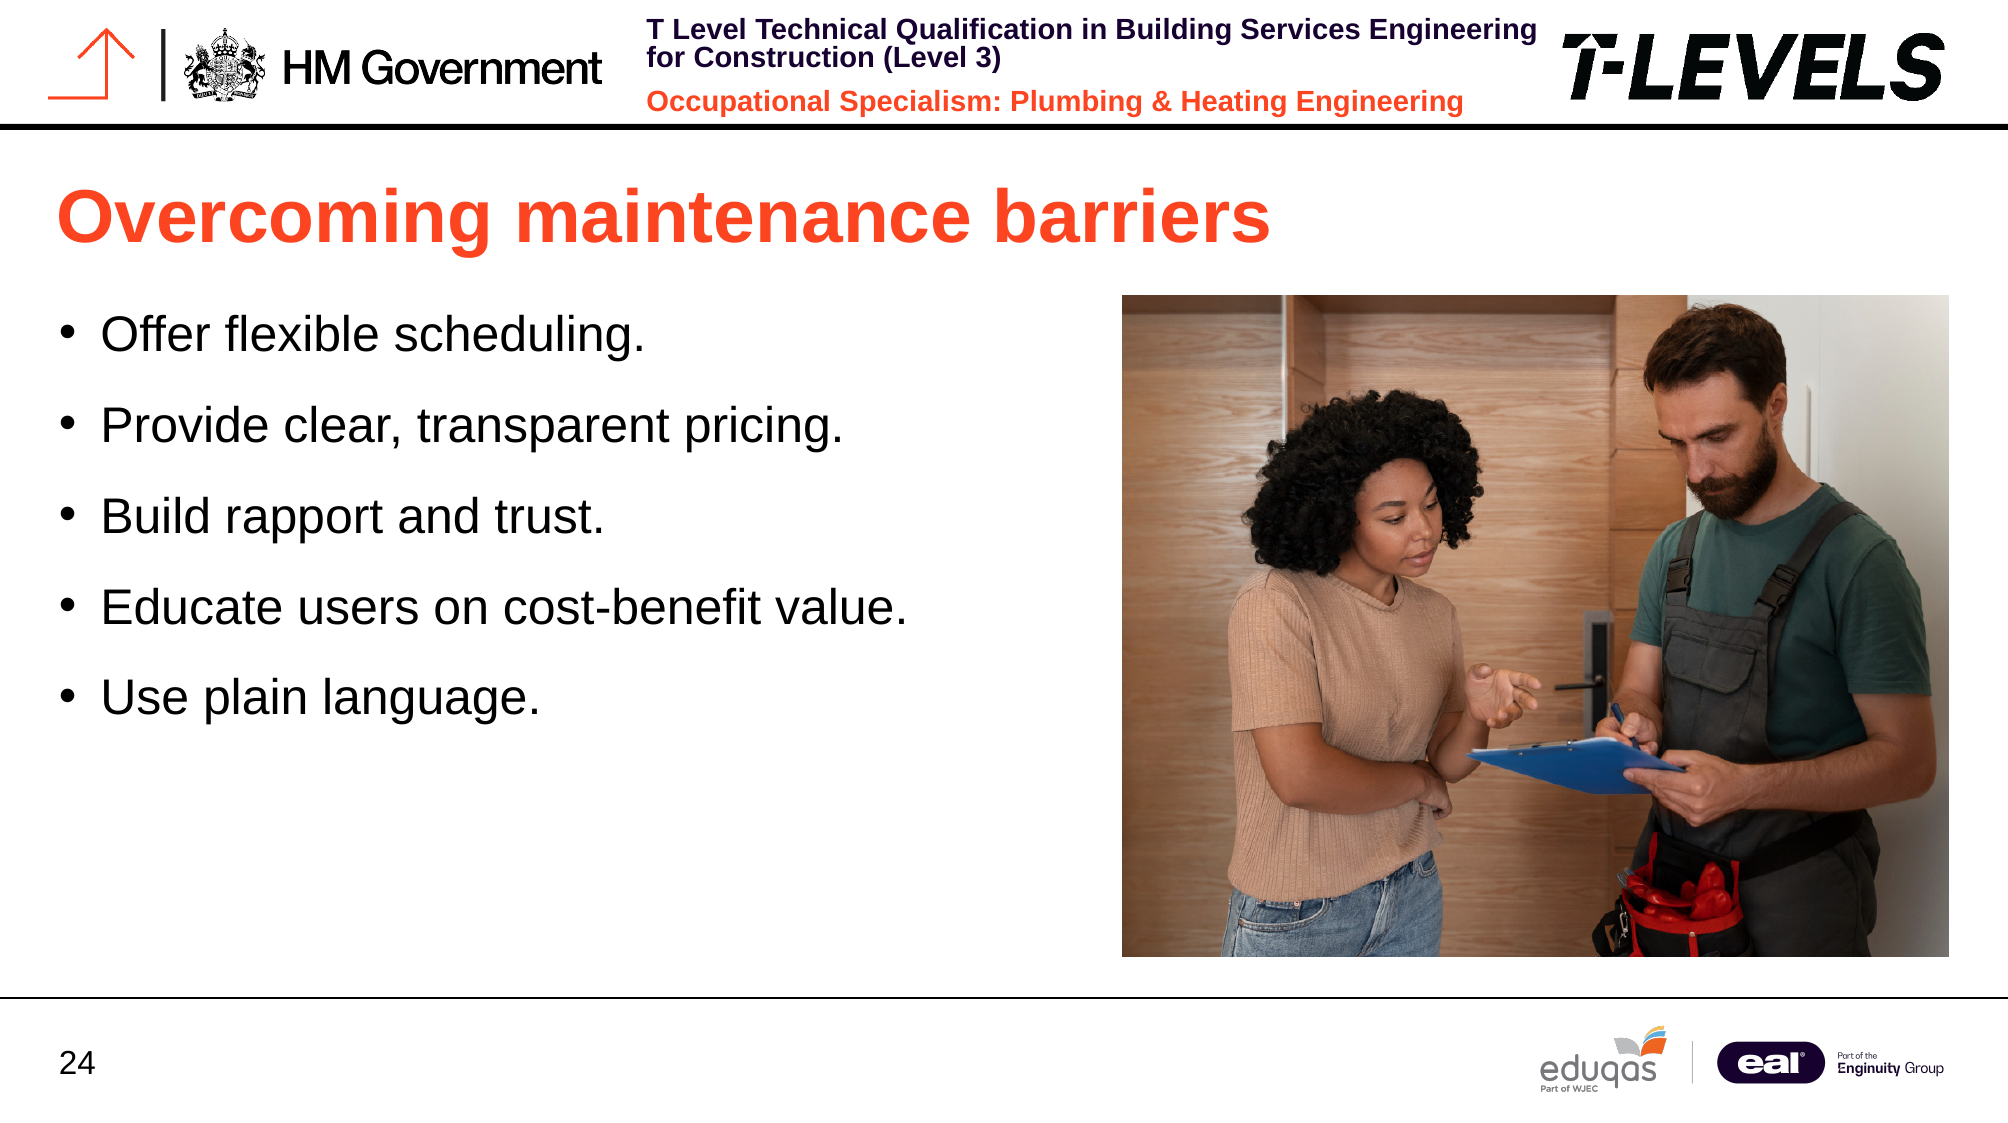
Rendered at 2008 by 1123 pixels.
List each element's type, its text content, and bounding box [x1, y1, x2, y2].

picture [1535, 1021, 1949, 1097]
picture [161, 28, 602, 102]
picture [1121, 294, 1949, 957]
picture [43, 27, 141, 100]
list Offer flexible scheduling. Provide clear, transparent pricing. Build rapport and trust. Educate users on cost-benefit value. Use plain language. [59, 295, 1031, 962]
picture [1543, 25, 1964, 108]
title Overcoming maintenance barriers [41, 111, 1949, 314]
